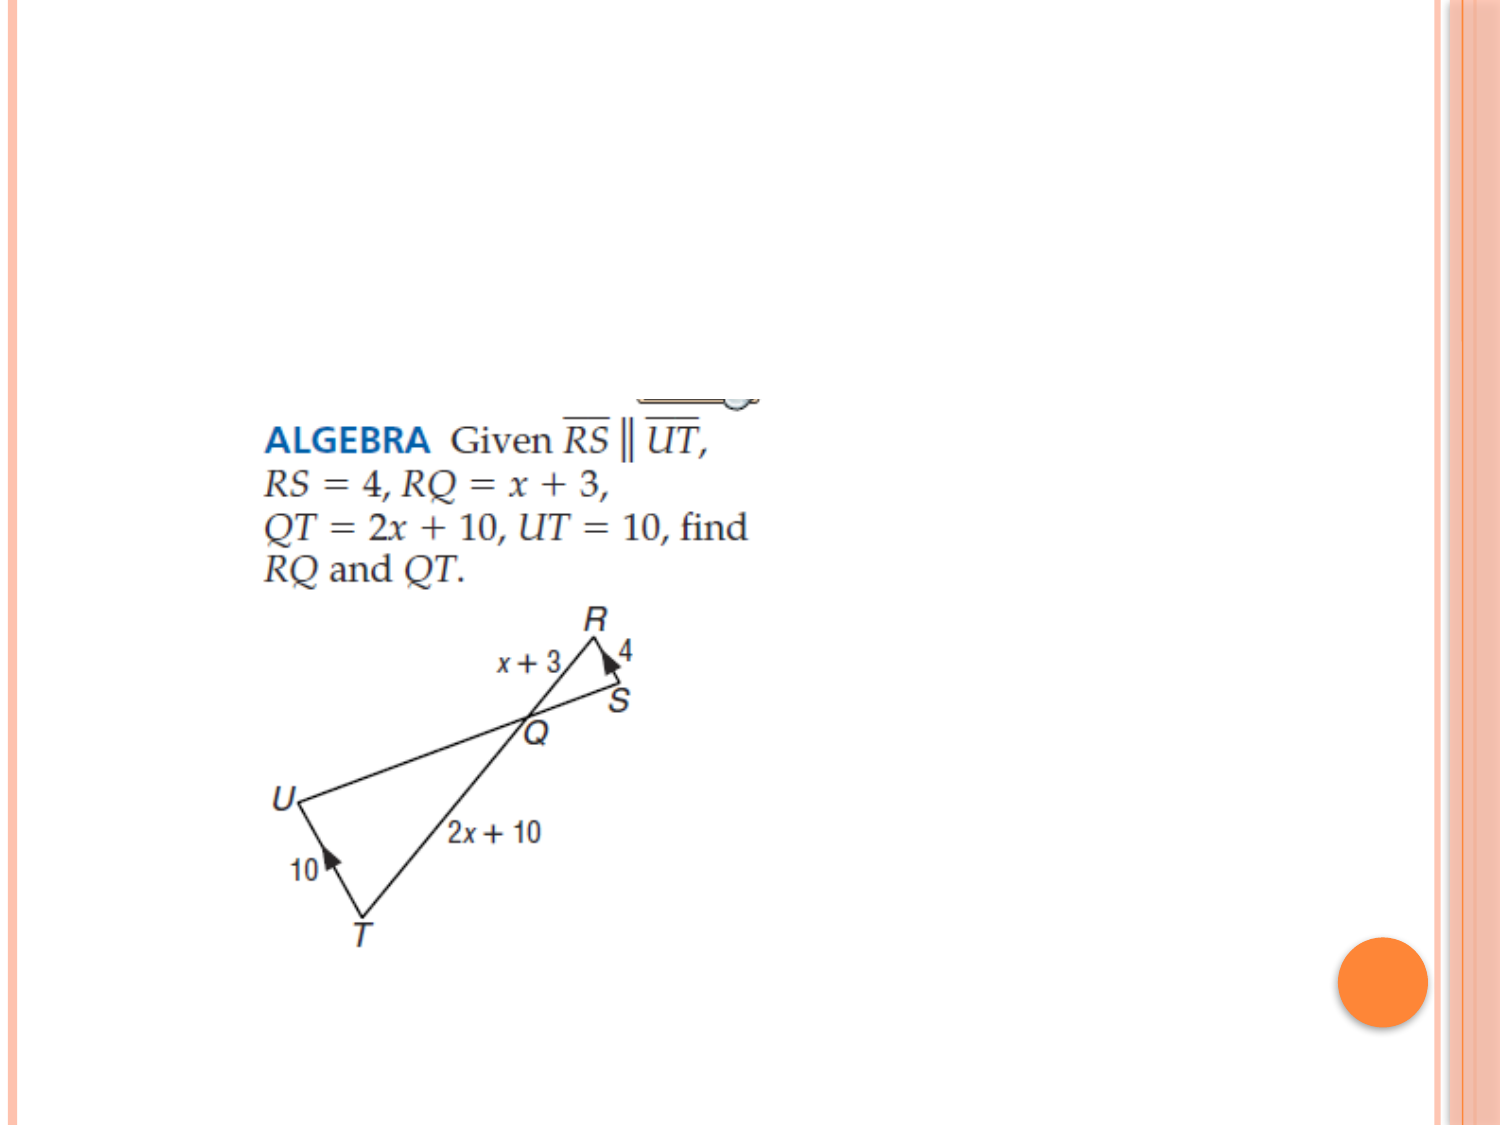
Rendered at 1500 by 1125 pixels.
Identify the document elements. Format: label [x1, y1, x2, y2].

list [261, 399, 763, 960]
